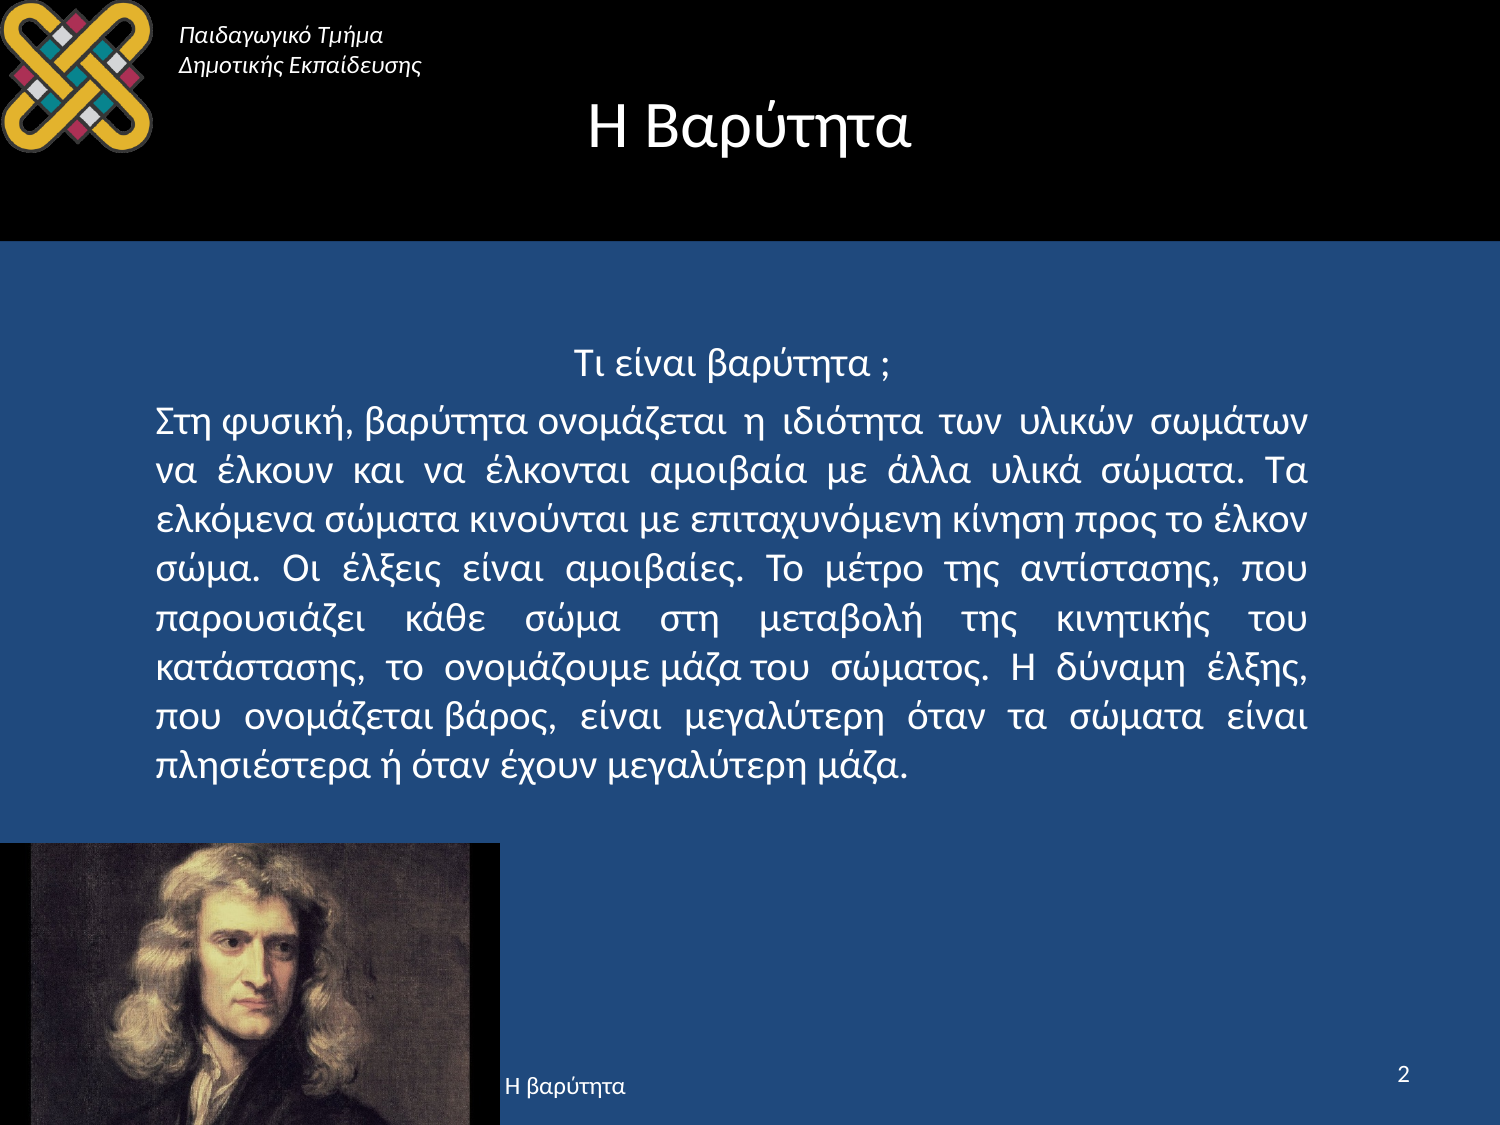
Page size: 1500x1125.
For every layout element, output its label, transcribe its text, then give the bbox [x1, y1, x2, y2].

text_box Παιδαγωγικό Τμήμα Δημοτικής Εκπαίδευσης [163, 11, 481, 87]
picture [0, 843, 501, 1125]
picture [0, 0, 153, 153]
subtitle Τι είναι βαρύτητα ; Στη φυσική, βαρύτητα ονομάζεται η ιδιότητα των υλικών σωμάτων να έλκουν και να έλκονται αμοιβαία με άλλα υλικά σώματα. Τα ελκόμενα σώματα κινούνται με επιταχυνόμενη κίνηση προς το έλκον σώμα. Οι έλξεις είναι αμοιβαίες. Το μέτρο της αντίστασης, που παρουσιάζει κάθε σώμα στη μεταβολή της κινητικής του κατάστασης, το ονομάζουμε μάζα του σώματος. Η δύναμη έλξης, που ονομάζεται βάρος, είναι μεγαλύτερη όταν τα σώματα είναι πλησιέστερα ή όταν έχουν μεγαλύτερη μάζα. [140, 328, 1325, 797]
footer Η βαρύτητα [504, 1054, 804, 1115]
title Η Βαρύτητα [0, 0, 1500, 242]
slide_number 2 [1074, 1042, 1425, 1103]
